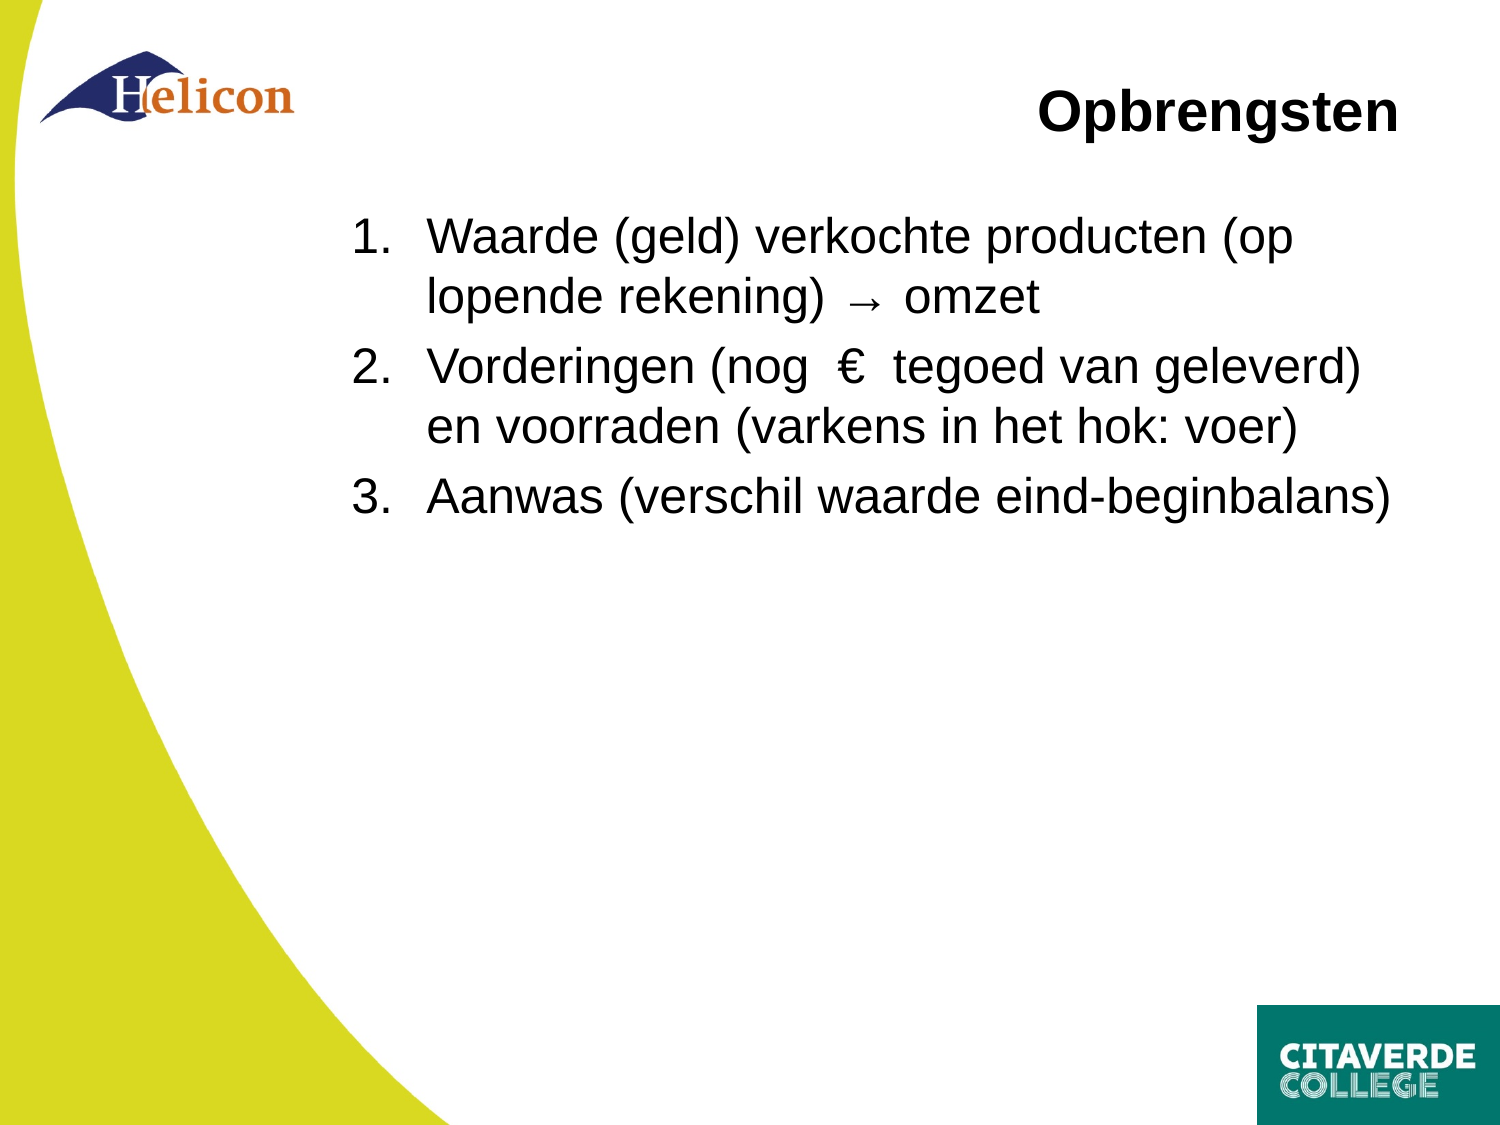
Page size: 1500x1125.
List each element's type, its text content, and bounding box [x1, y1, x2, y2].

picture [0, 0, 1500, 1125]
list Waarde (geld) verkochte producten (op lopende rekening) → omzet Vorderingen (nog € tegoed van geleverd) en voorraden (varkens in het hok: voer) Aanwas (verschil waarde eind-beginbalans) [336, 196, 1425, 1005]
title Opbrengsten [324, 54, 1415, 161]
